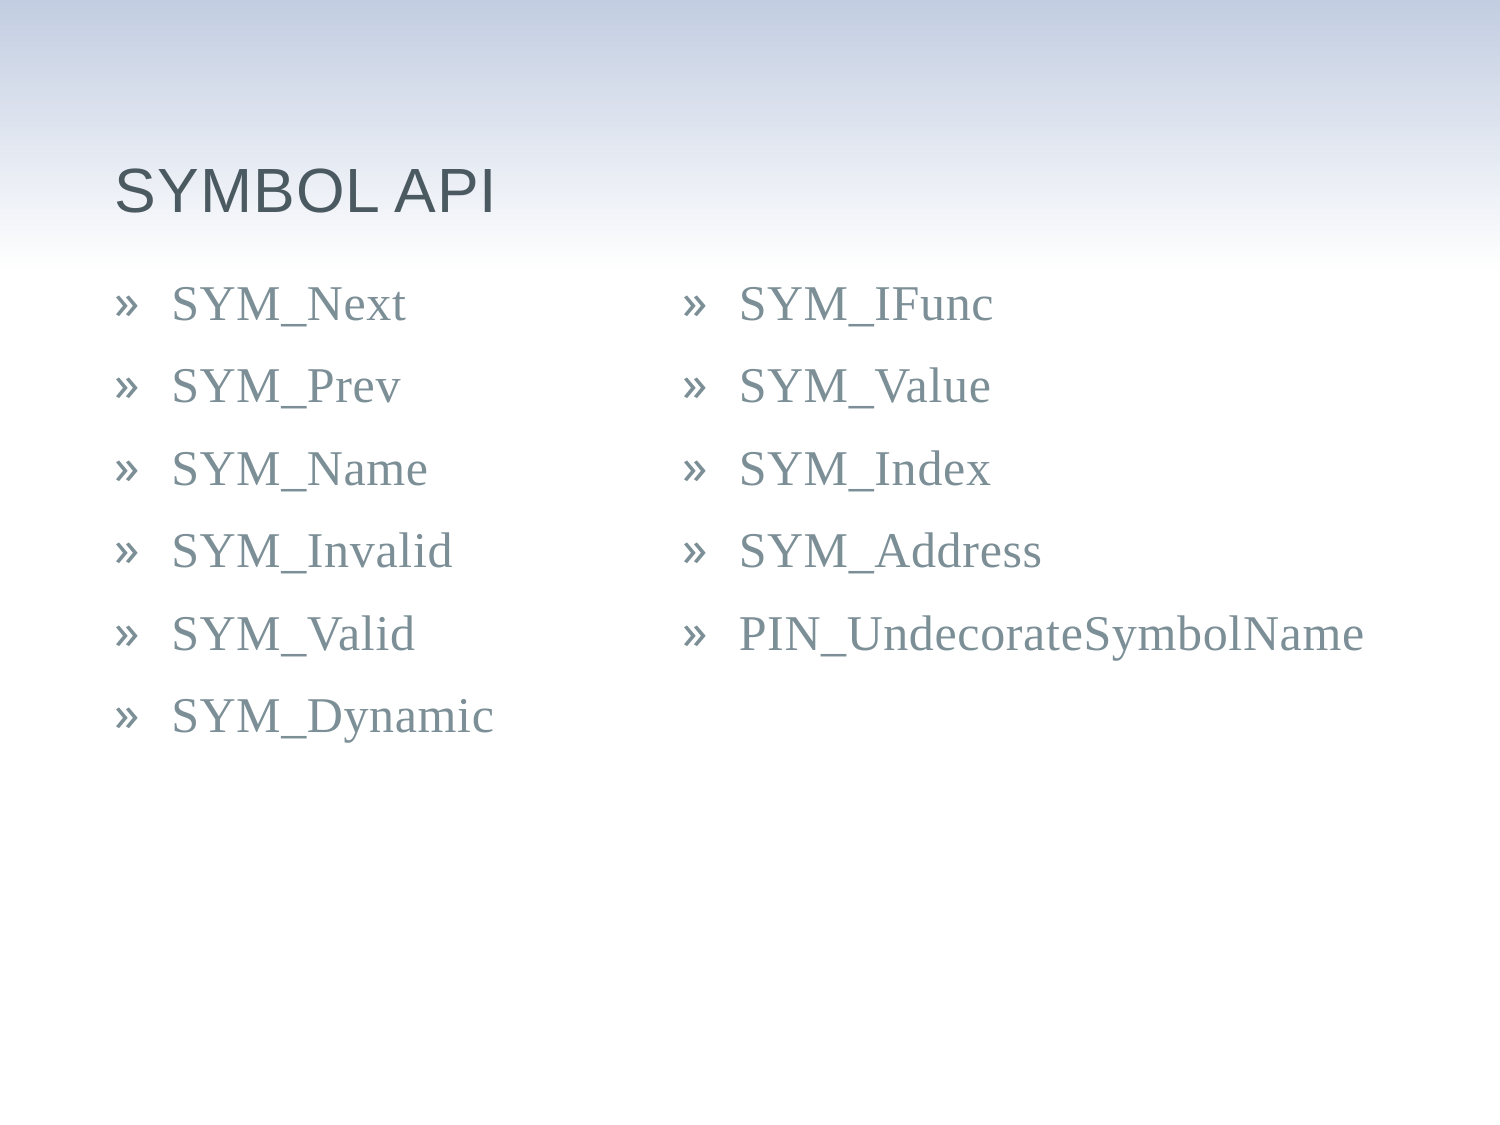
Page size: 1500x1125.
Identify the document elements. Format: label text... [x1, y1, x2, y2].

title SYMBOL API [99, 45, 1400, 233]
list SYM_IFunc SYM_Value SYM_Index SYM_Address PIN_UndecorateSymbolName [667, 262, 1424, 938]
list SYM_Next SYM_Prev SYM_Name SYM_Invalid SYM_Valid SYM_Dynamic [99, 262, 563, 938]
